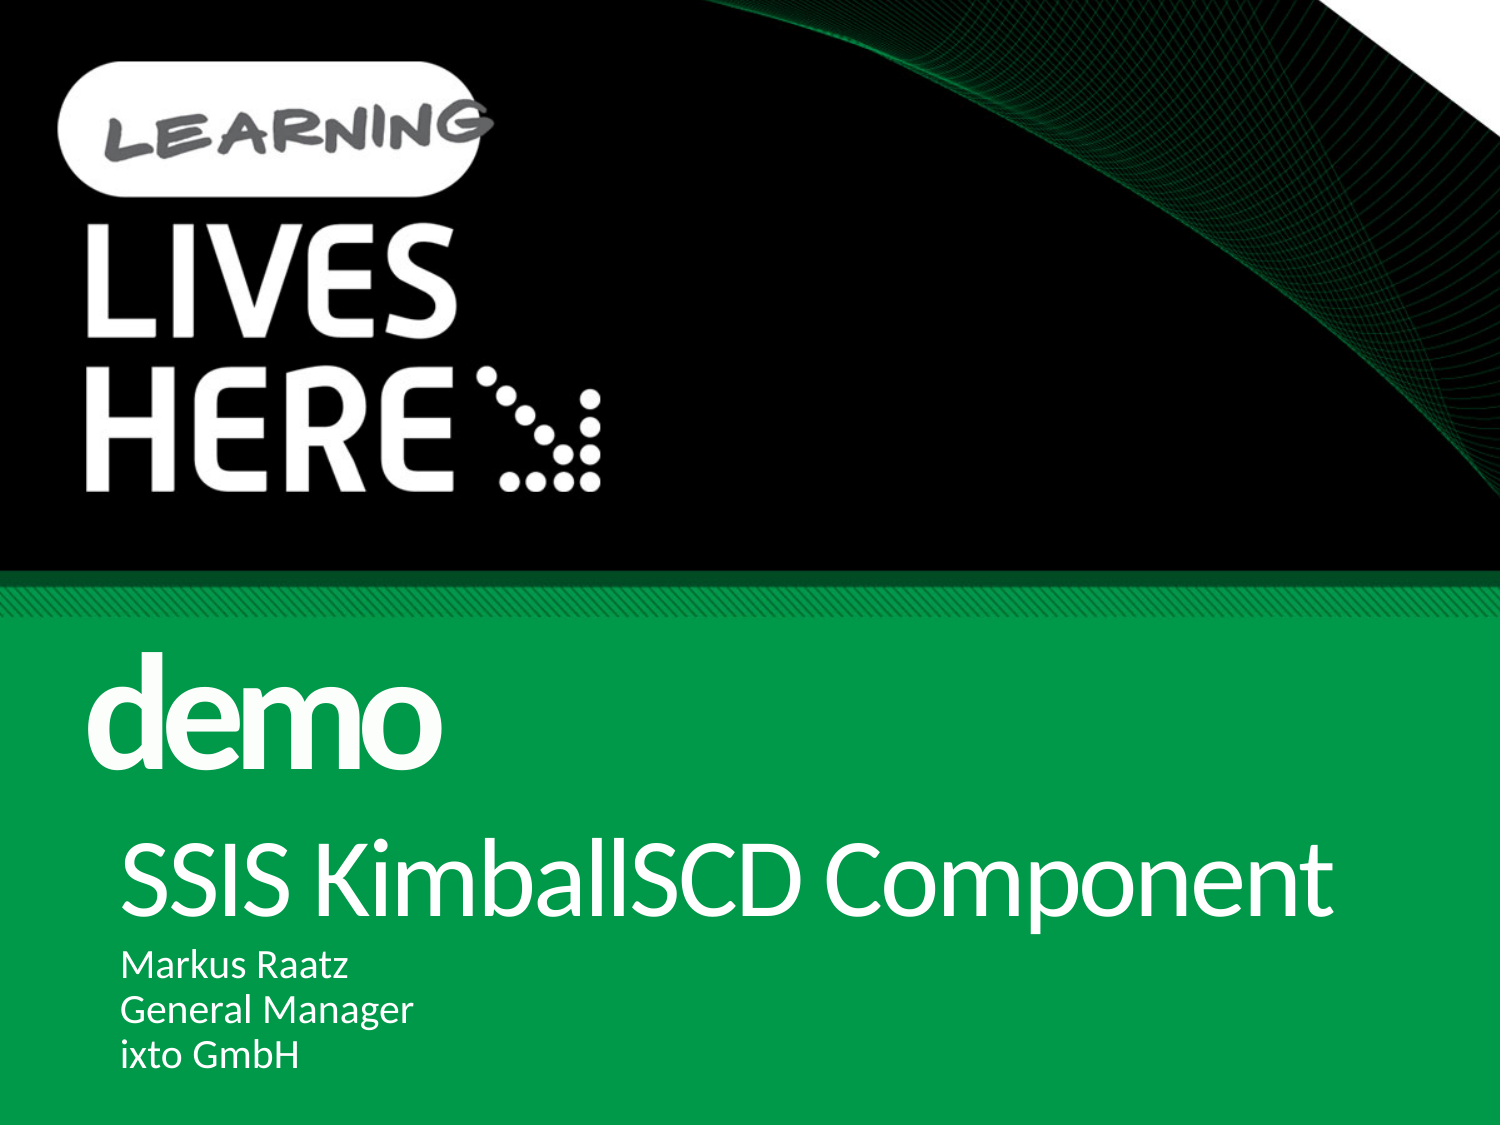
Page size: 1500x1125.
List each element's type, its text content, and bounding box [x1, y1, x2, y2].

list demo [83, 625, 1344, 800]
picture [0, 0, 1500, 1125]
subtitle Markus Raatz General Manager ixto GmbH [119, 942, 1236, 1019]
title SSIS KimballSCD Component [119, 818, 1375, 943]
